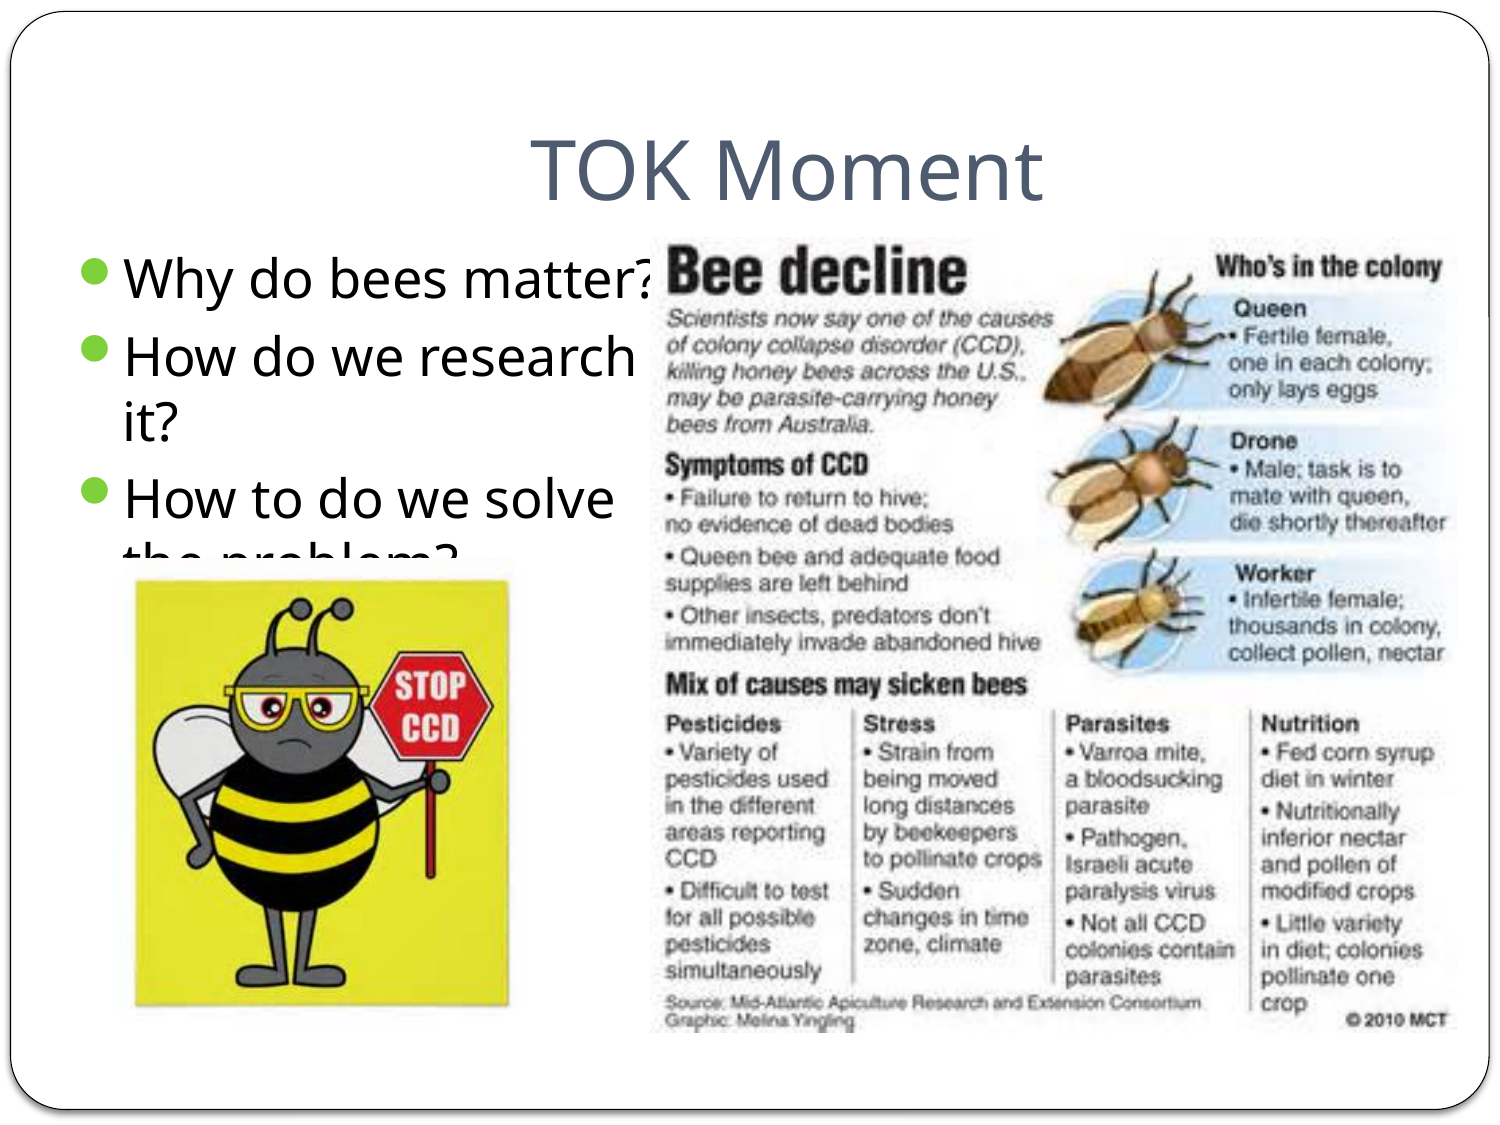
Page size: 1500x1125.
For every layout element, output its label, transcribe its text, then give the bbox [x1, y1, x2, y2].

picture [649, 237, 1457, 1034]
list Why do bees matter? How do we research it? How to do we solve the problem? [62, 237, 646, 988]
picture [87, 558, 557, 1028]
title TOK Moment [150, 45, 1425, 233]
